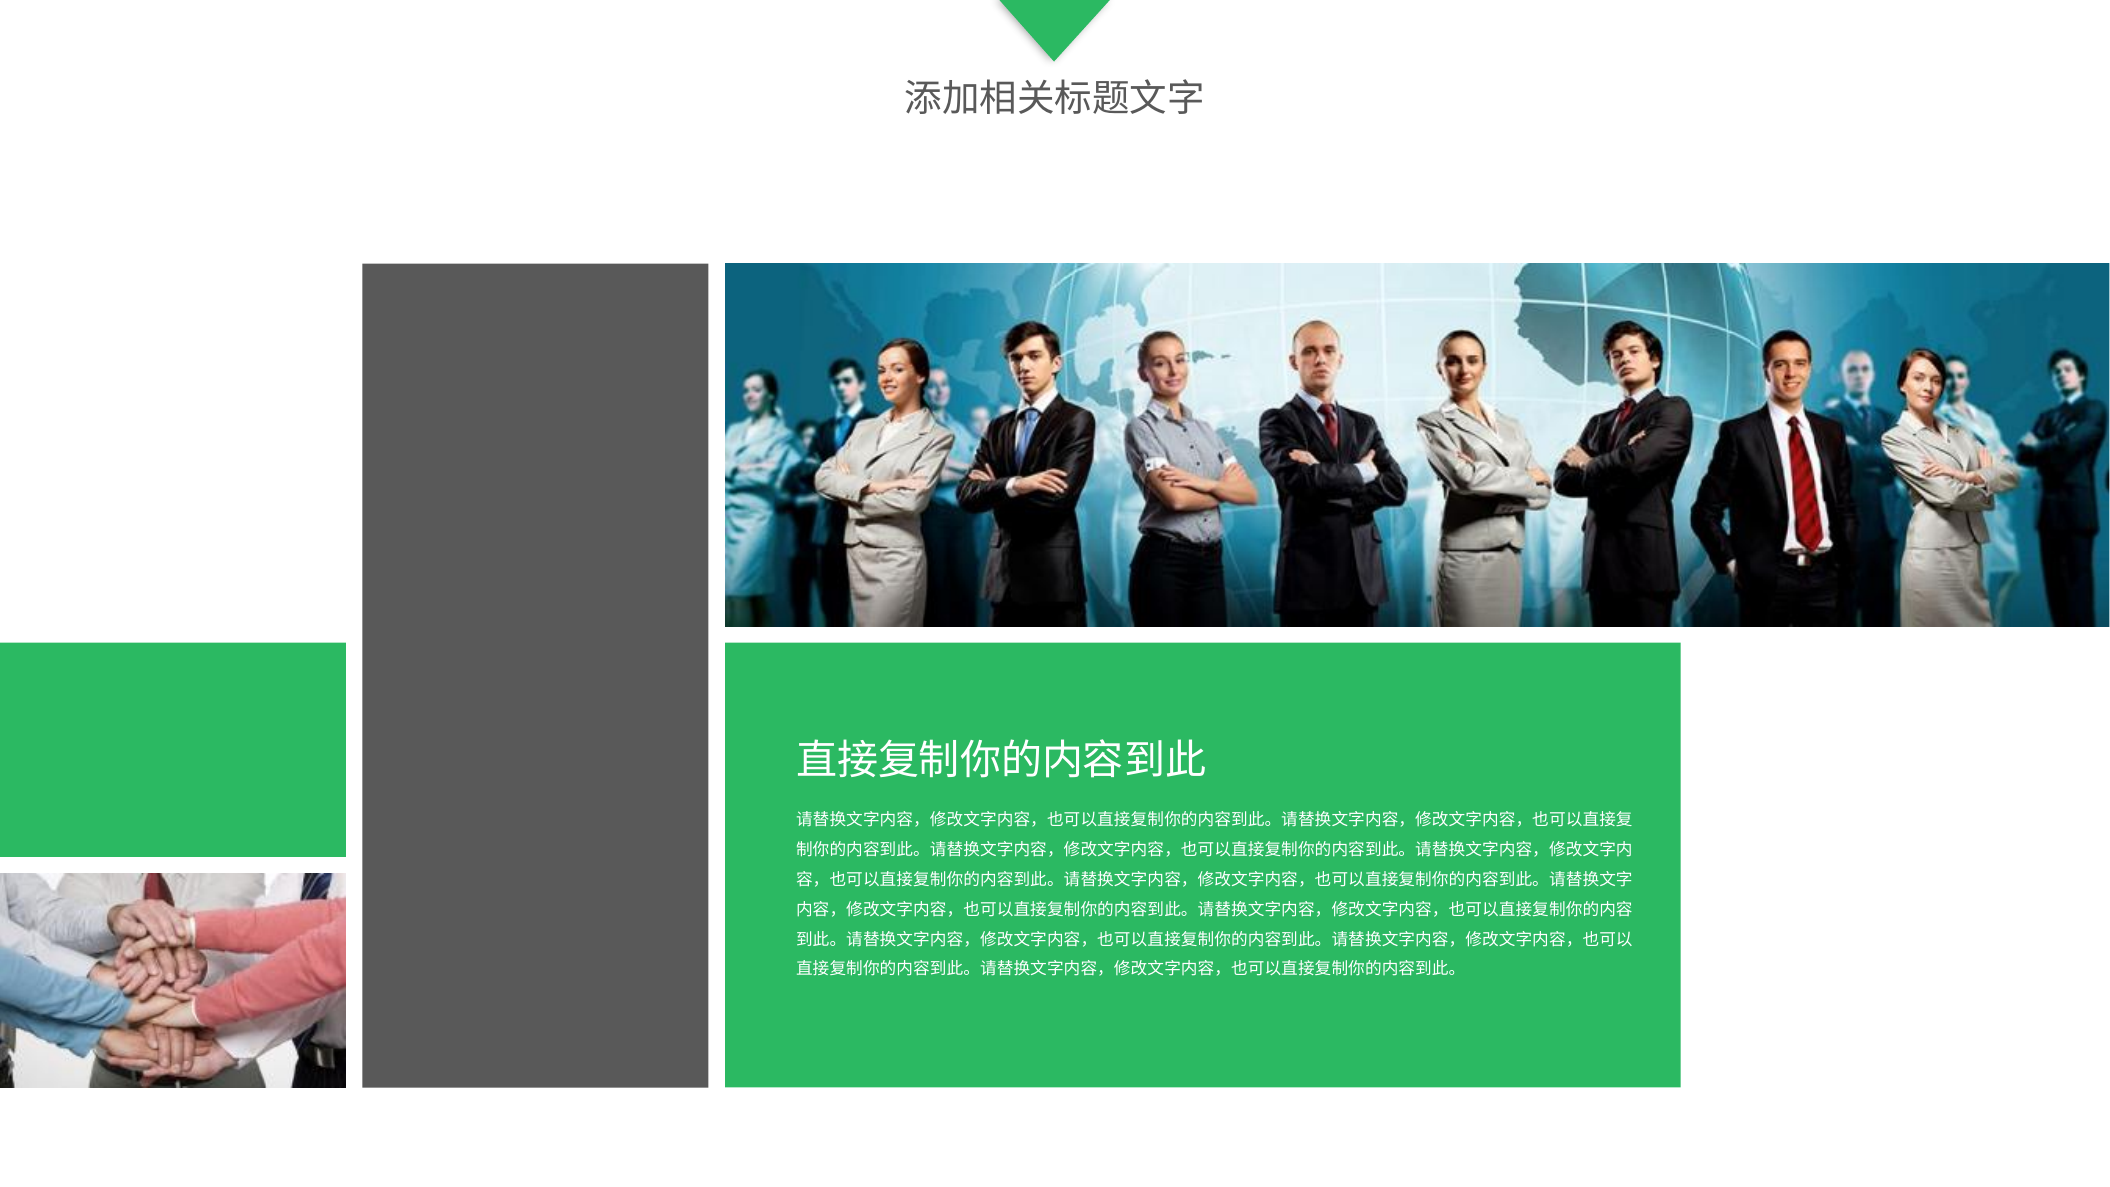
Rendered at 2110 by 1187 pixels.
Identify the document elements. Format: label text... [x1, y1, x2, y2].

text_box [0, 642, 347, 858]
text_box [725, 642, 1681, 1088]
text_box [0, 872, 347, 1089]
text_box [361, 263, 710, 1089]
text_box [997, 0, 1112, 64]
text_box [724, 263, 2110, 627]
text_box 添加相关标题文字 [871, 67, 1238, 125]
